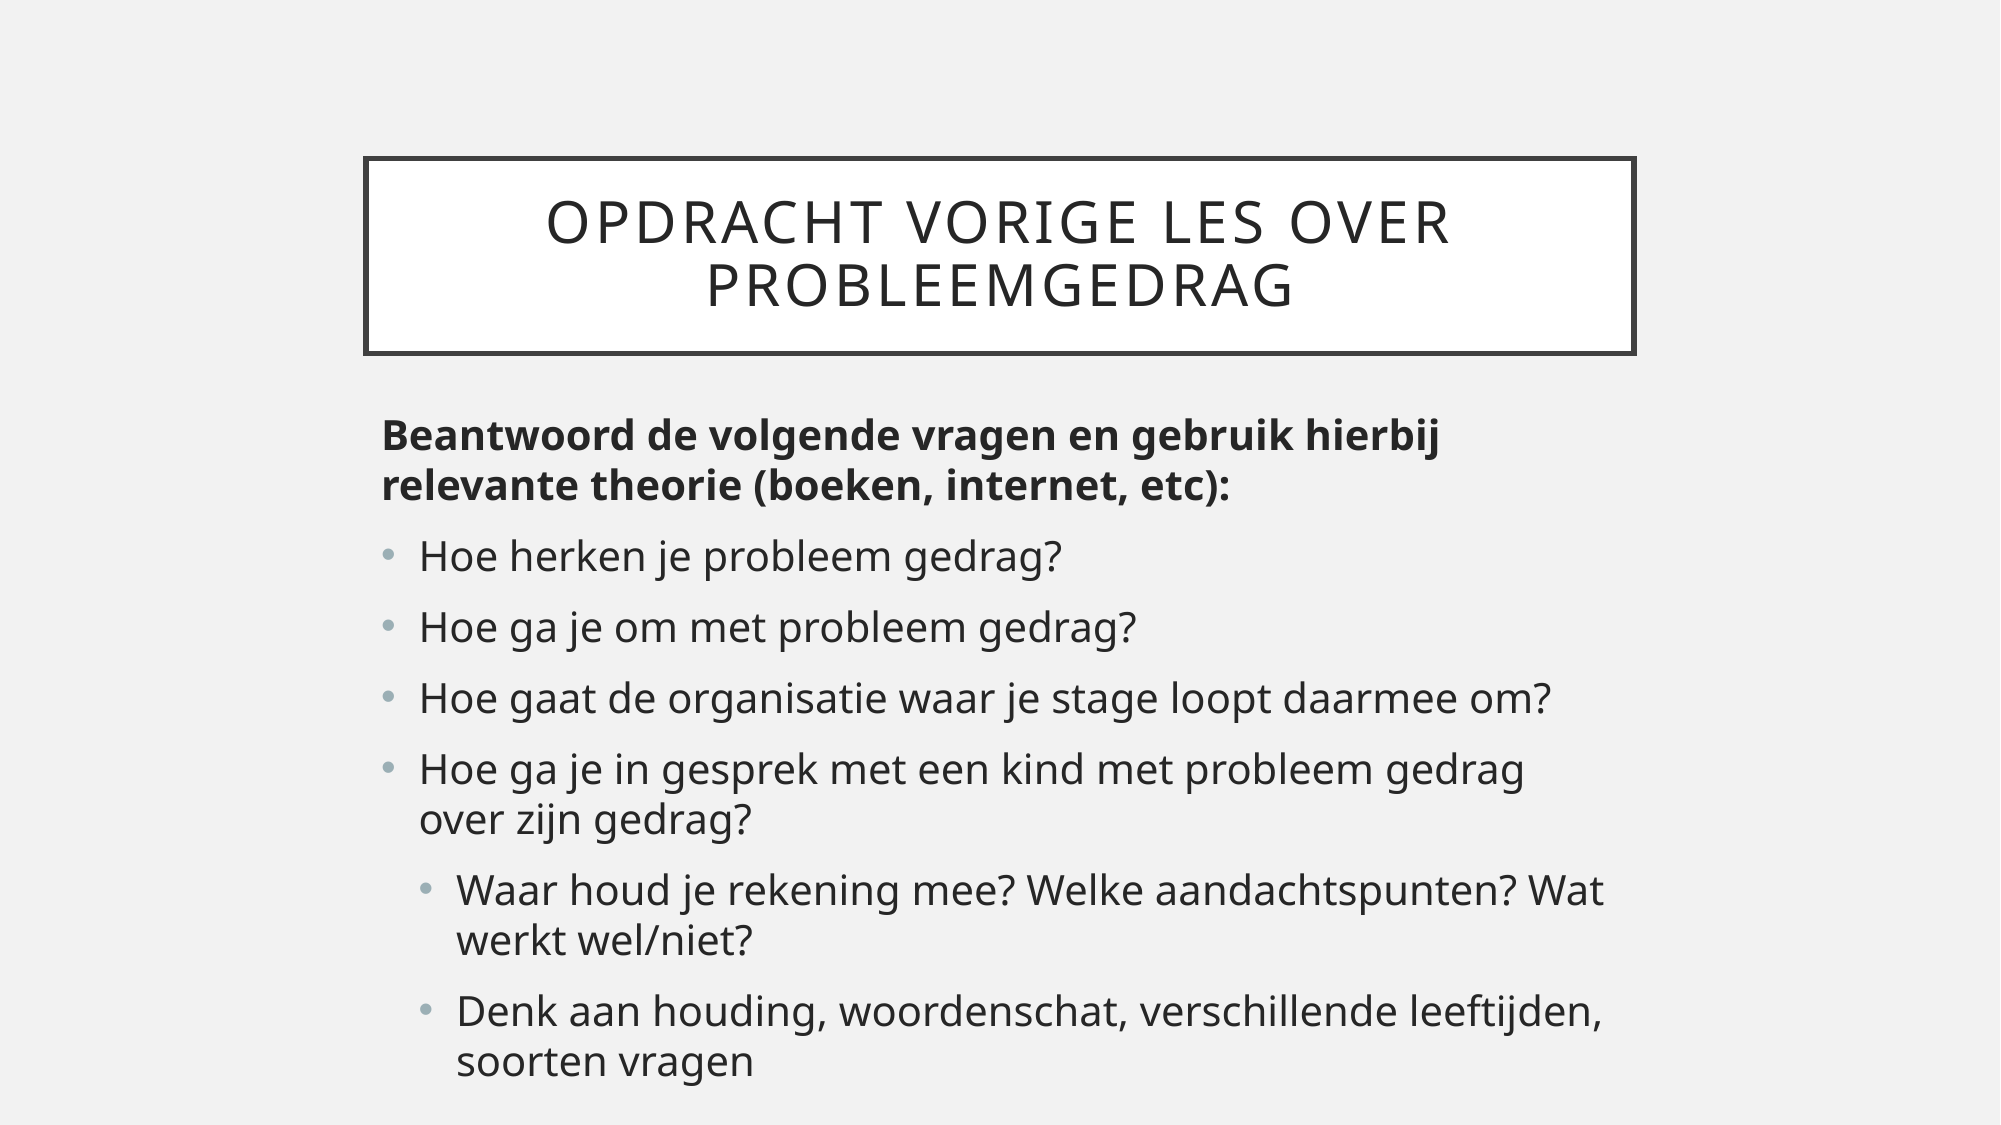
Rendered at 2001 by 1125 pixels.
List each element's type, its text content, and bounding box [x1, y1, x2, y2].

list Beantwoord de volgende vragen en gebruik hierbij relevante theorie (boeken, internet, etc): Hoe herken je probleem gedrag? Hoe ga je om met probleem gedrag? Hoe gaat de organisatie waar je stage loopt daarmee om? Hoe ga je in gesprek met een kind met probleem gedrag over zijn gedrag? Waar houd je rekening mee? Welke aandachtspunten? Wat werkt wel/niet? Denk aan houding, woordenschat, verschillende leeftijden, soorten vragen [366, 401, 1634, 1098]
title Opdracht vorige les over probleemgedrag [363, 156, 1637, 356]
